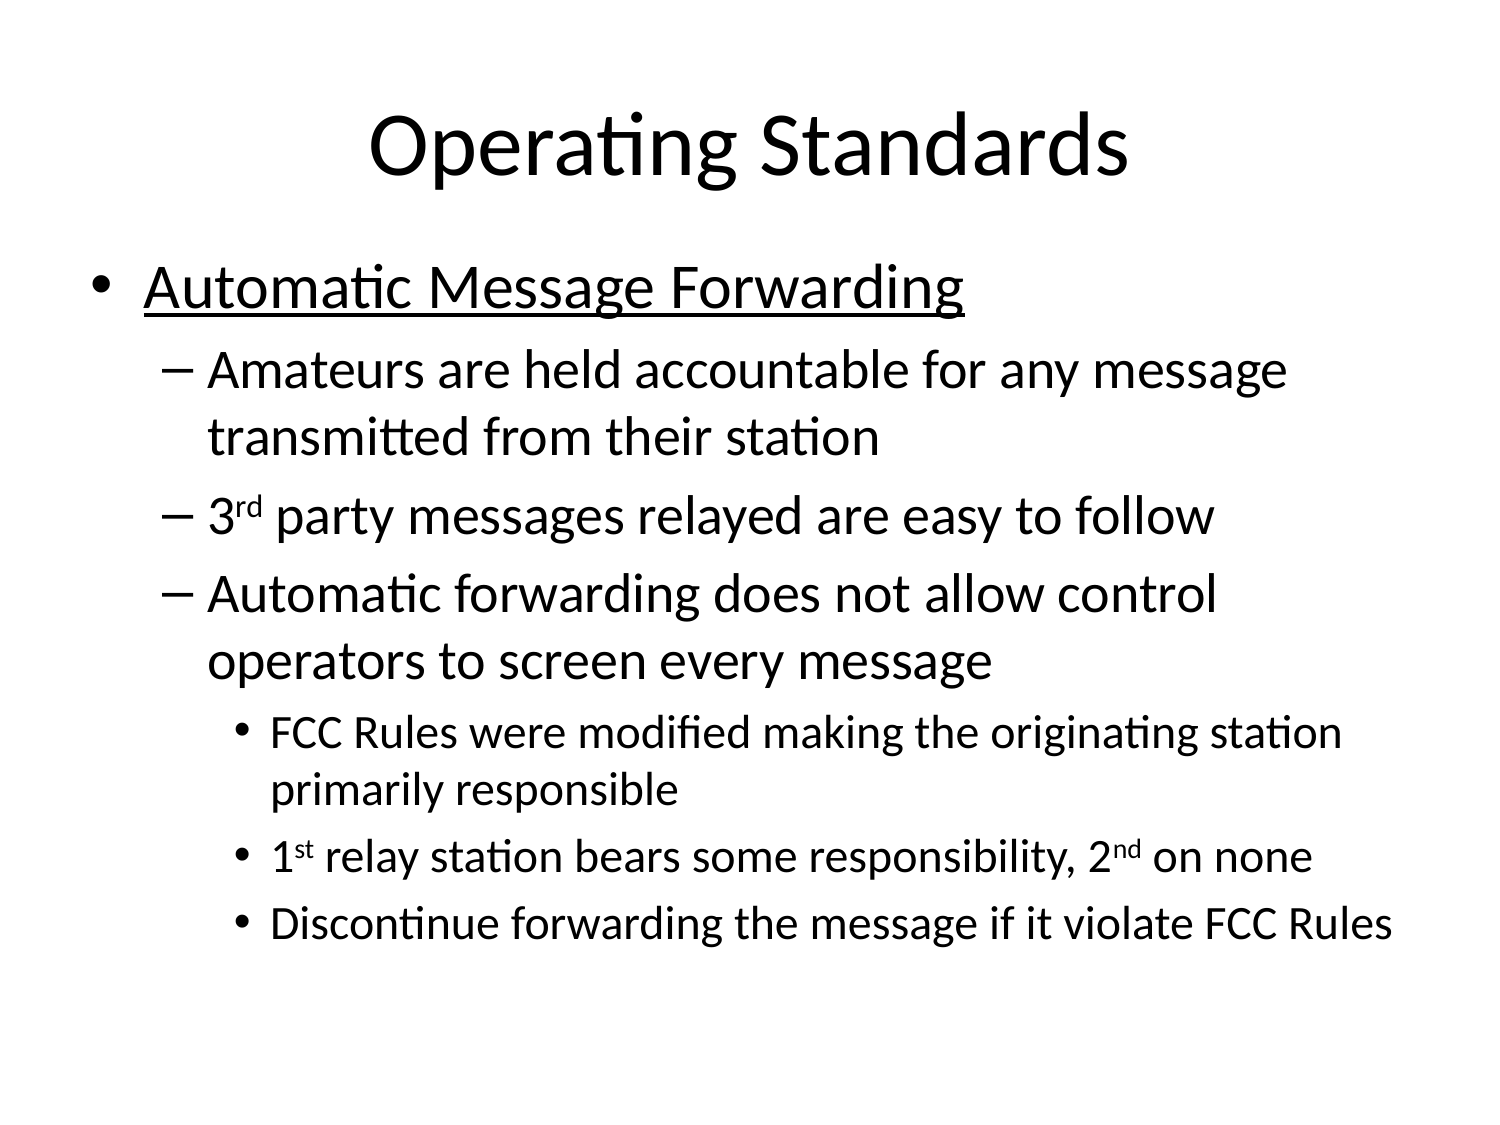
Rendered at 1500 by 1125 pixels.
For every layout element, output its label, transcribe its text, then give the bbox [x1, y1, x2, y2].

title Operating Standards [75, 45, 1425, 233]
list Automatic Message Forwarding Amateurs are held accountable for any message transmitted from their station 3rd party messages relayed are easy to follow Automatic forwarding does not allow control operators to screen every message FCC Rules were modified making the originating station primarily responsible 1st relay station bears some responsibility, 2nd on none Discontinue forwarding the message if it violate FCC Rules [75, 237, 1425, 1005]
